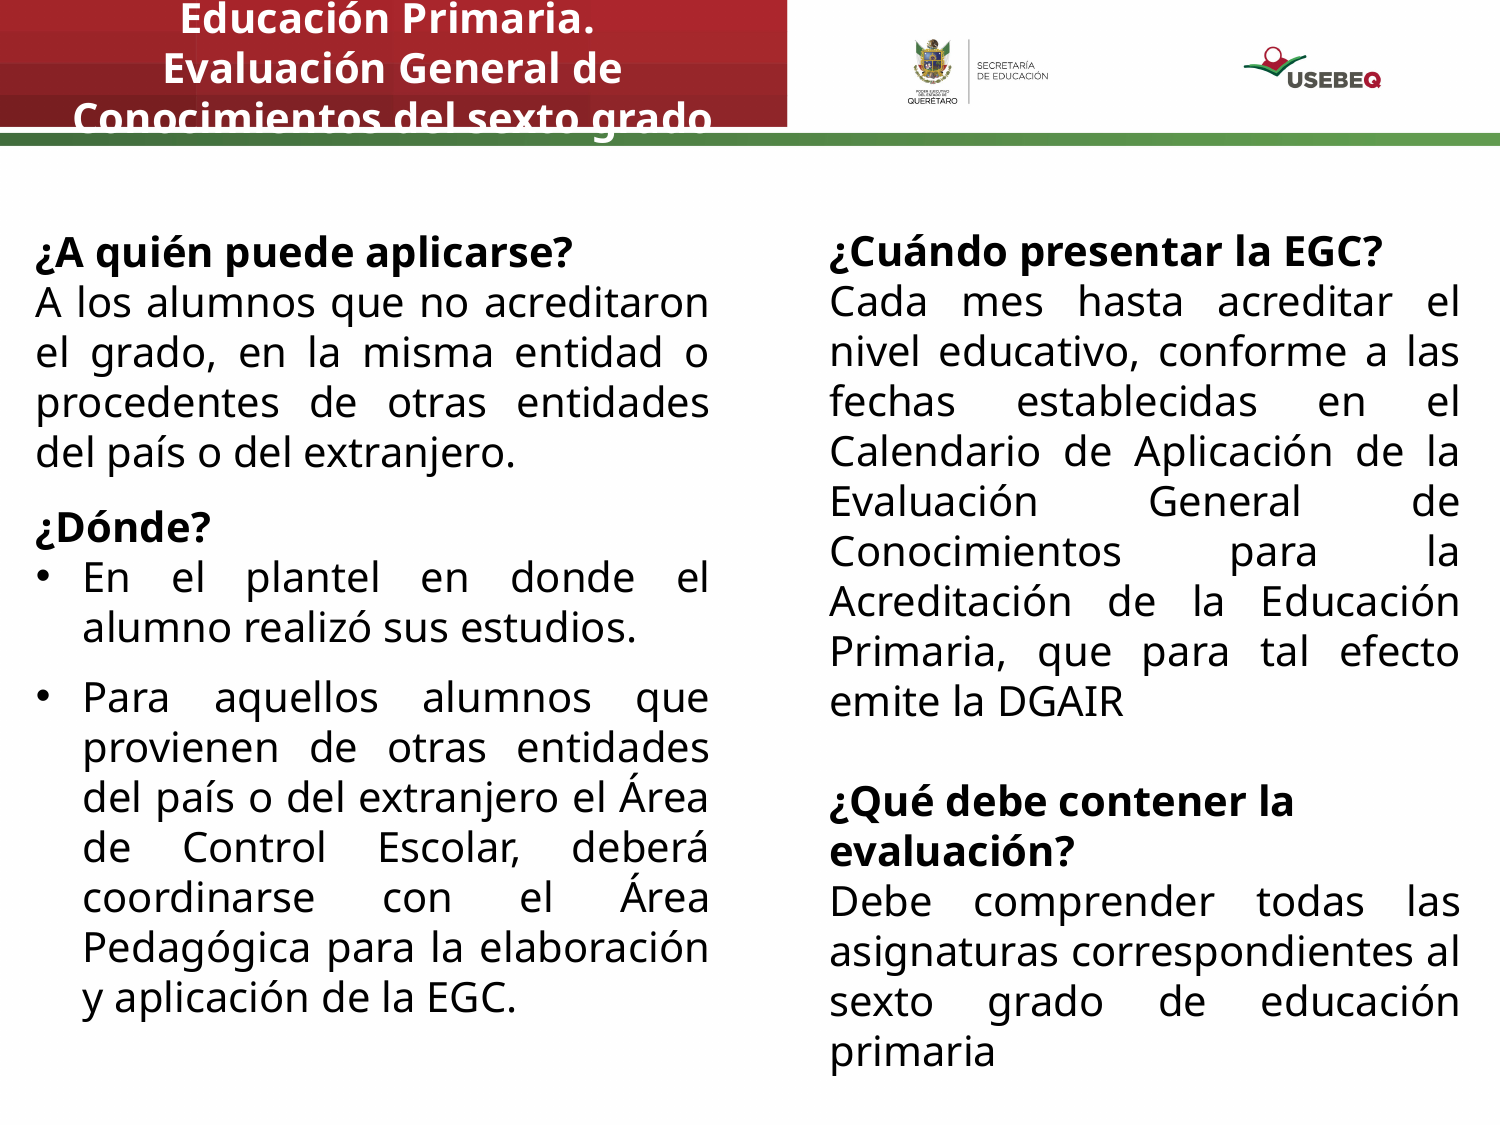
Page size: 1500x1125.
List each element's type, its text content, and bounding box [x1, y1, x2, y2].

text_box Educación Primaria. Evaluación General de Conocimientos del sexto grado [0, 0, 796, 136]
text_box ¿A quién puede aplicarse? A los alumnos que no acreditaron el grado, en la misma entidad o procedentes de otras entidades del país o del extranjero. ¿Dónde? En el plantel en donde el alumno realizó sus estudios. Para aquellos alumnos que provienen de otras entidades del país o del extranjero el Área de Control Escolar, deberá coordinarse con el Área Pedagógica para la elaboración y aplicación de la EGC. [21, 217, 726, 1028]
picture [0, 0, 1500, 1125]
text_box ¿Cuándo presentar la EGC? Cada mes hasta acreditar el nivel educativo, conforme a las fechas establecidas en el Calendario de Aplicación de la Evaluación General de Conocimientos para la Acreditación de la Educación Primaria, que para tal efecto emite la DGAIR ¿Qué debe contener la evaluación? Debe comprender todas las asignaturas correspondientes al sexto grado de educación primaria [814, 217, 1476, 1083]
